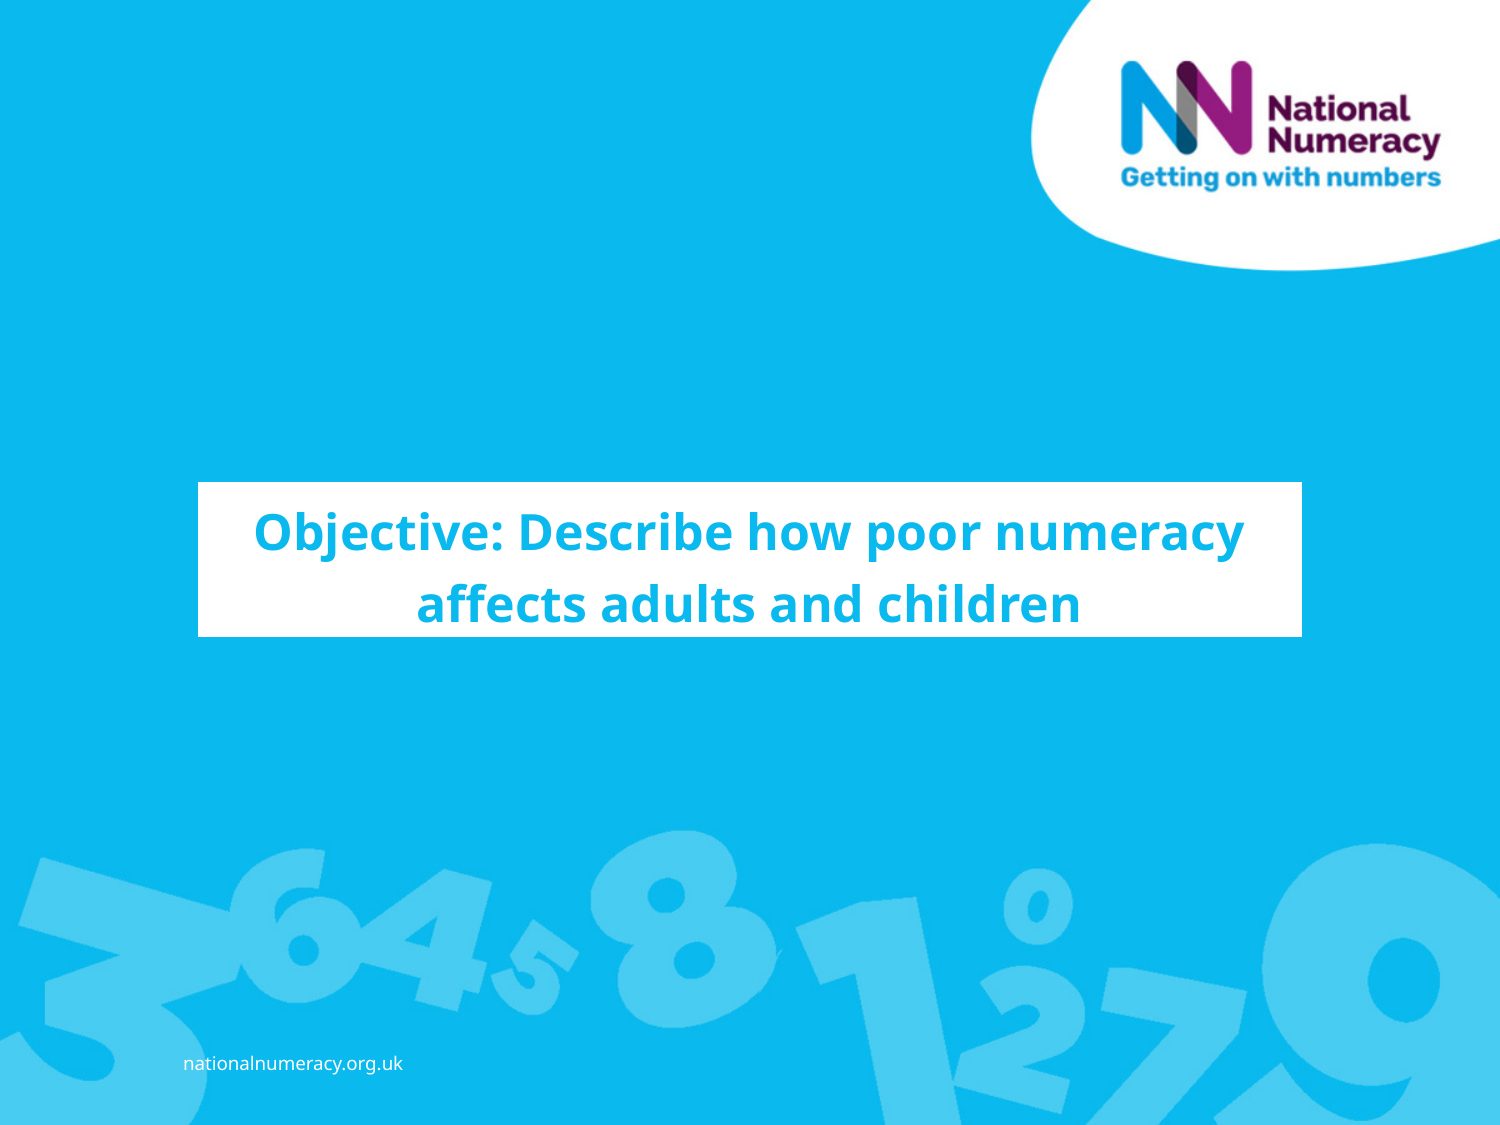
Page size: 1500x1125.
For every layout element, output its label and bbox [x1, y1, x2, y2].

picture [1031, 0, 1500, 271]
picture [591, 831, 779, 1028]
picture [1214, 844, 1500, 1125]
picture [199, 483, 1301, 636]
picture [0, 849, 492, 1125]
picture [796, 897, 1084, 1125]
picture [1087, 968, 1246, 1125]
picture [1004, 869, 1073, 944]
picture [492, 920, 578, 1014]
